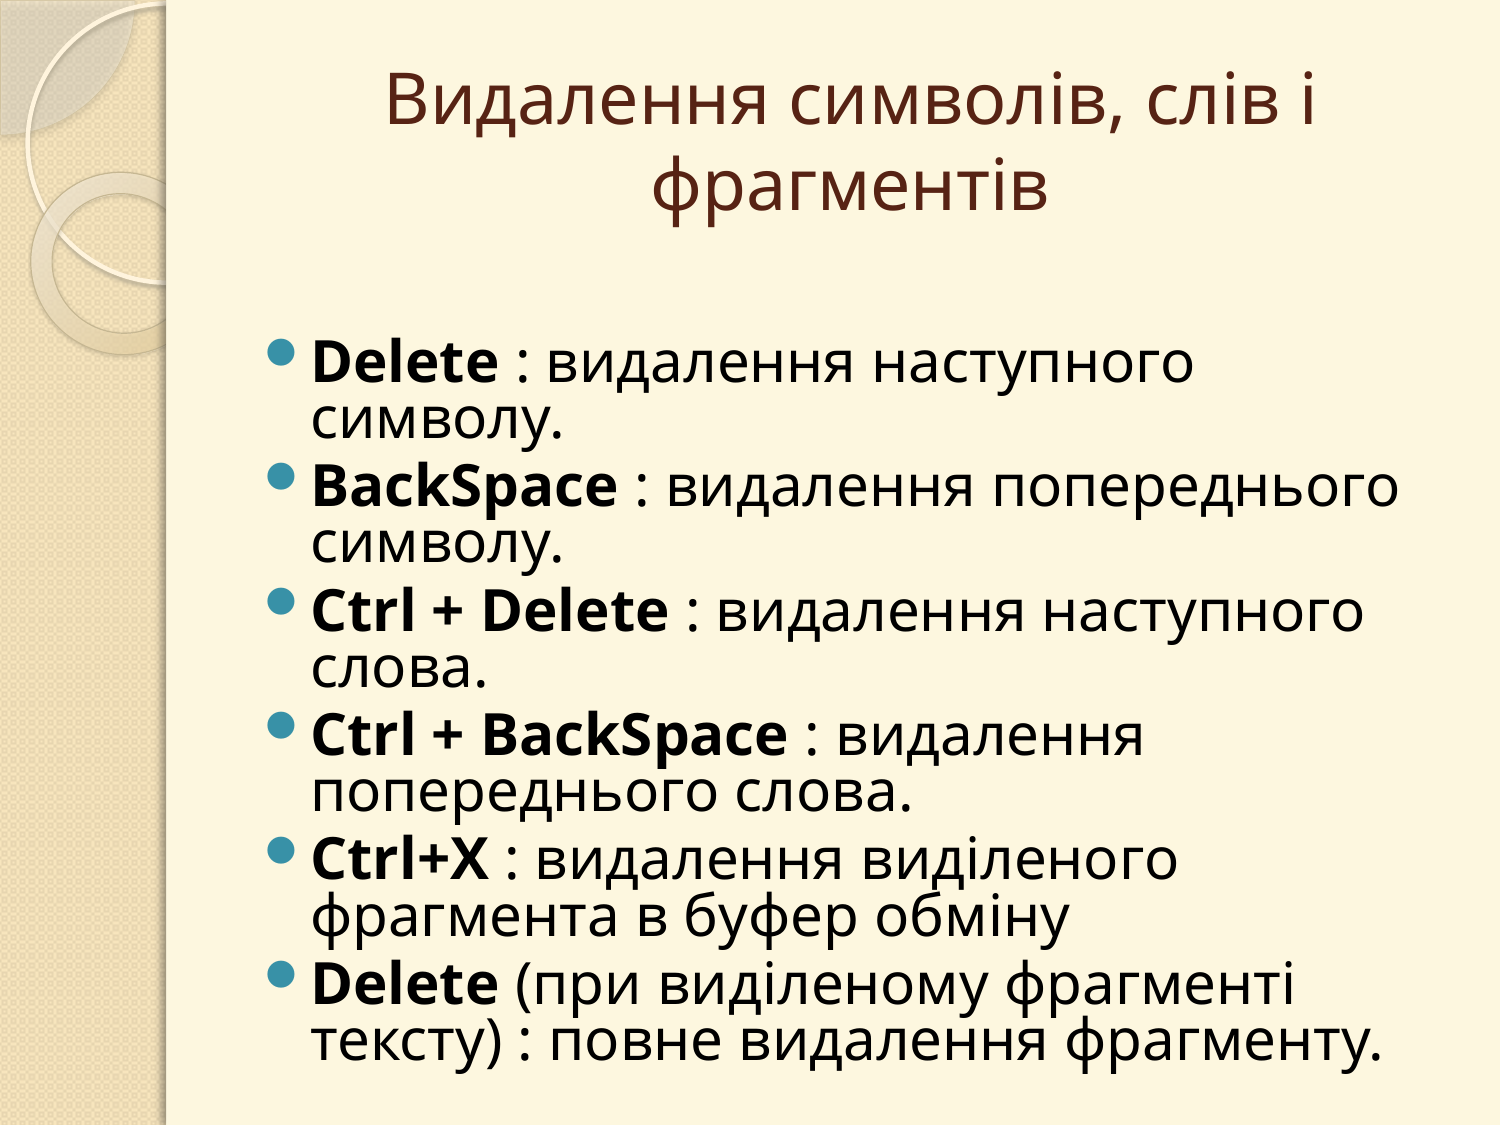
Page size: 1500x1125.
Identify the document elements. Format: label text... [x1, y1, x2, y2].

list Delete : видалення наступного символу. BackSpace : видалення попереднього символу. Ctrl + Delete : видалення наступного слова. Ctrl + BackSpace : видалення попереднього слова. Ctrl+X : видалення виділеного фрагмента в буфер обміну Delete (при виділеному фрагменті тексту) : повне видалення фрагменту. [235, 237, 1466, 1025]
title Видалення символів, слів і фрагментів [235, 45, 1466, 233]
